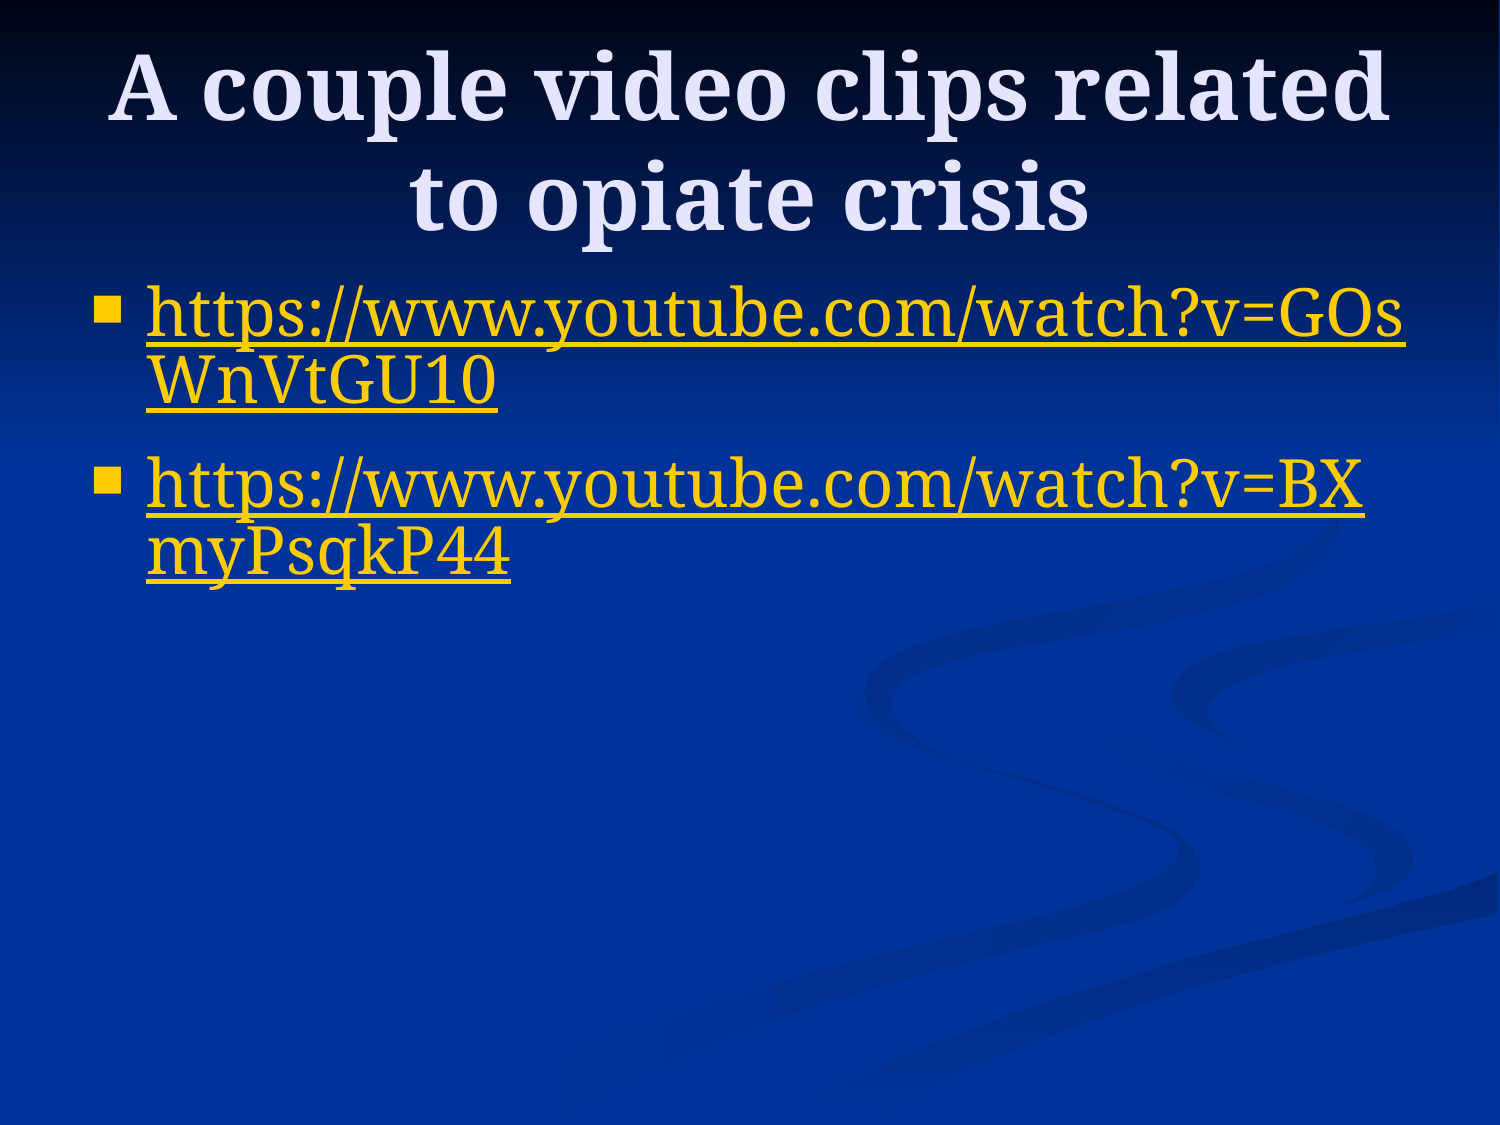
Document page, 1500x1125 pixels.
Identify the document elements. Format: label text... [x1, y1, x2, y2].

title A couple video clips related to opiate crisis [74, 44, 1426, 233]
list https://www.youtube.com/watch?v=GOsWnVtGU10 https://www.youtube.com/watch?v=BXmyPsqkP44 [74, 262, 1426, 1006]
